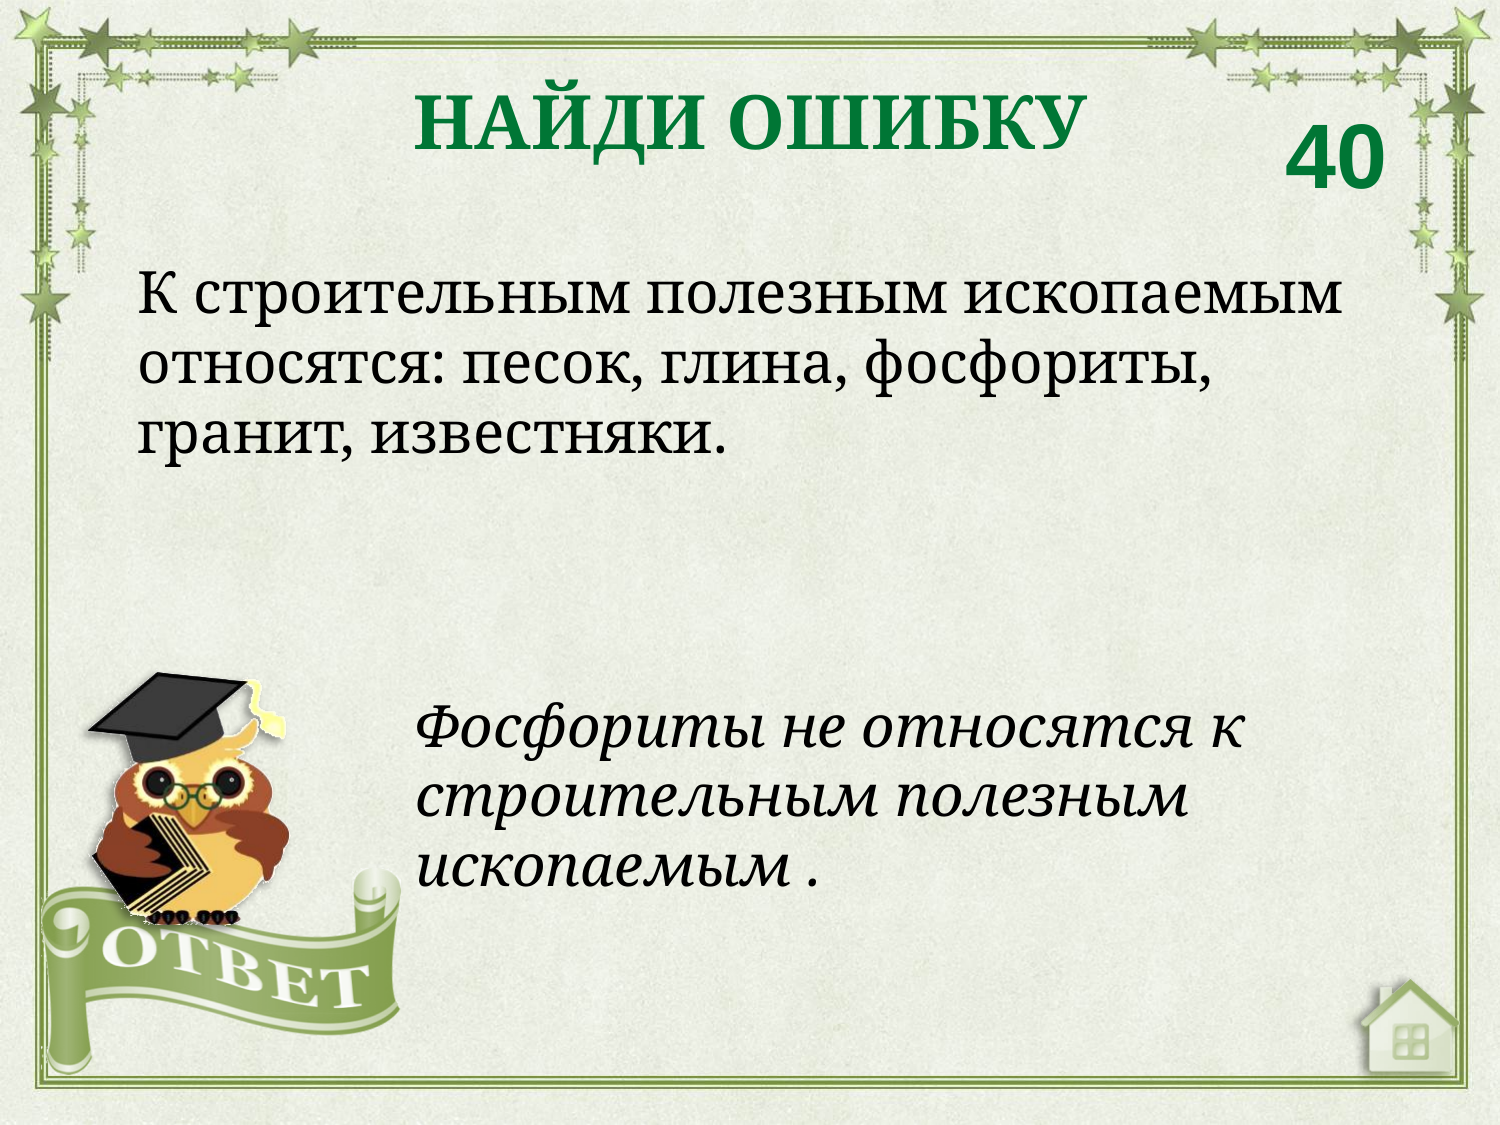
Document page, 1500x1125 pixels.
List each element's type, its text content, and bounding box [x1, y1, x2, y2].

text_box К строительным полезным ископаемым относятся: песок, глина, фосфориты, гранит, известняки. [123, 247, 1378, 473]
picture [0, 0, 1500, 1125]
text_box НАЙДИ ОШИБКУ [301, 66, 1200, 172]
text_box Фосфориты не относятся к строительным полезным ископаемым . [400, 681, 1435, 906]
text_box 40 [1266, 89, 1407, 215]
